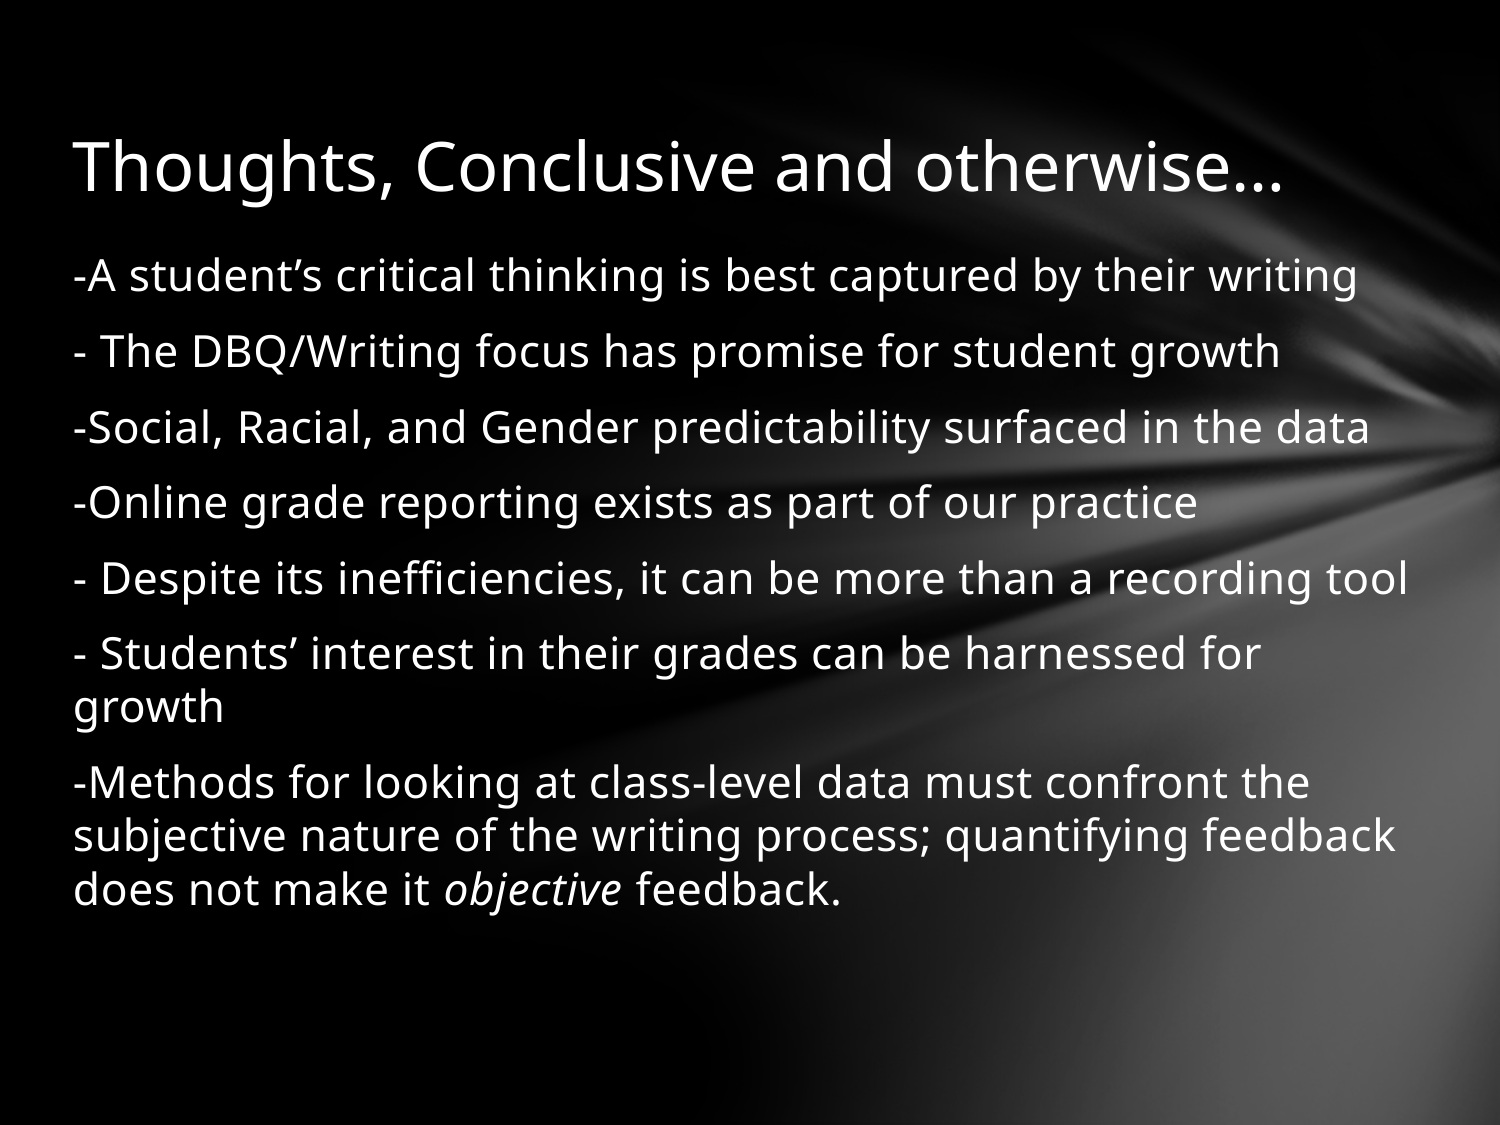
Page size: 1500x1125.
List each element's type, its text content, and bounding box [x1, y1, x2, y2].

list -A student’s critical thinking is best captured by their writing - The DBQ/Writing focus has promise for student growth -Social, Racial, and Gender predictability surfaced in the data -Online grade reporting exists as part of our practice - Despite its inefficiencies, it can be more than a recording tool - Students’ interest in their grades can be harnessed for growth -Methods for looking at class-level data must confront the subjective nature of the writing process; quantifying feedback does not make it objective feedback. [57, 239, 1438, 1015]
title Thoughts, Conclusive and otherwise… [57, 37, 1318, 213]
